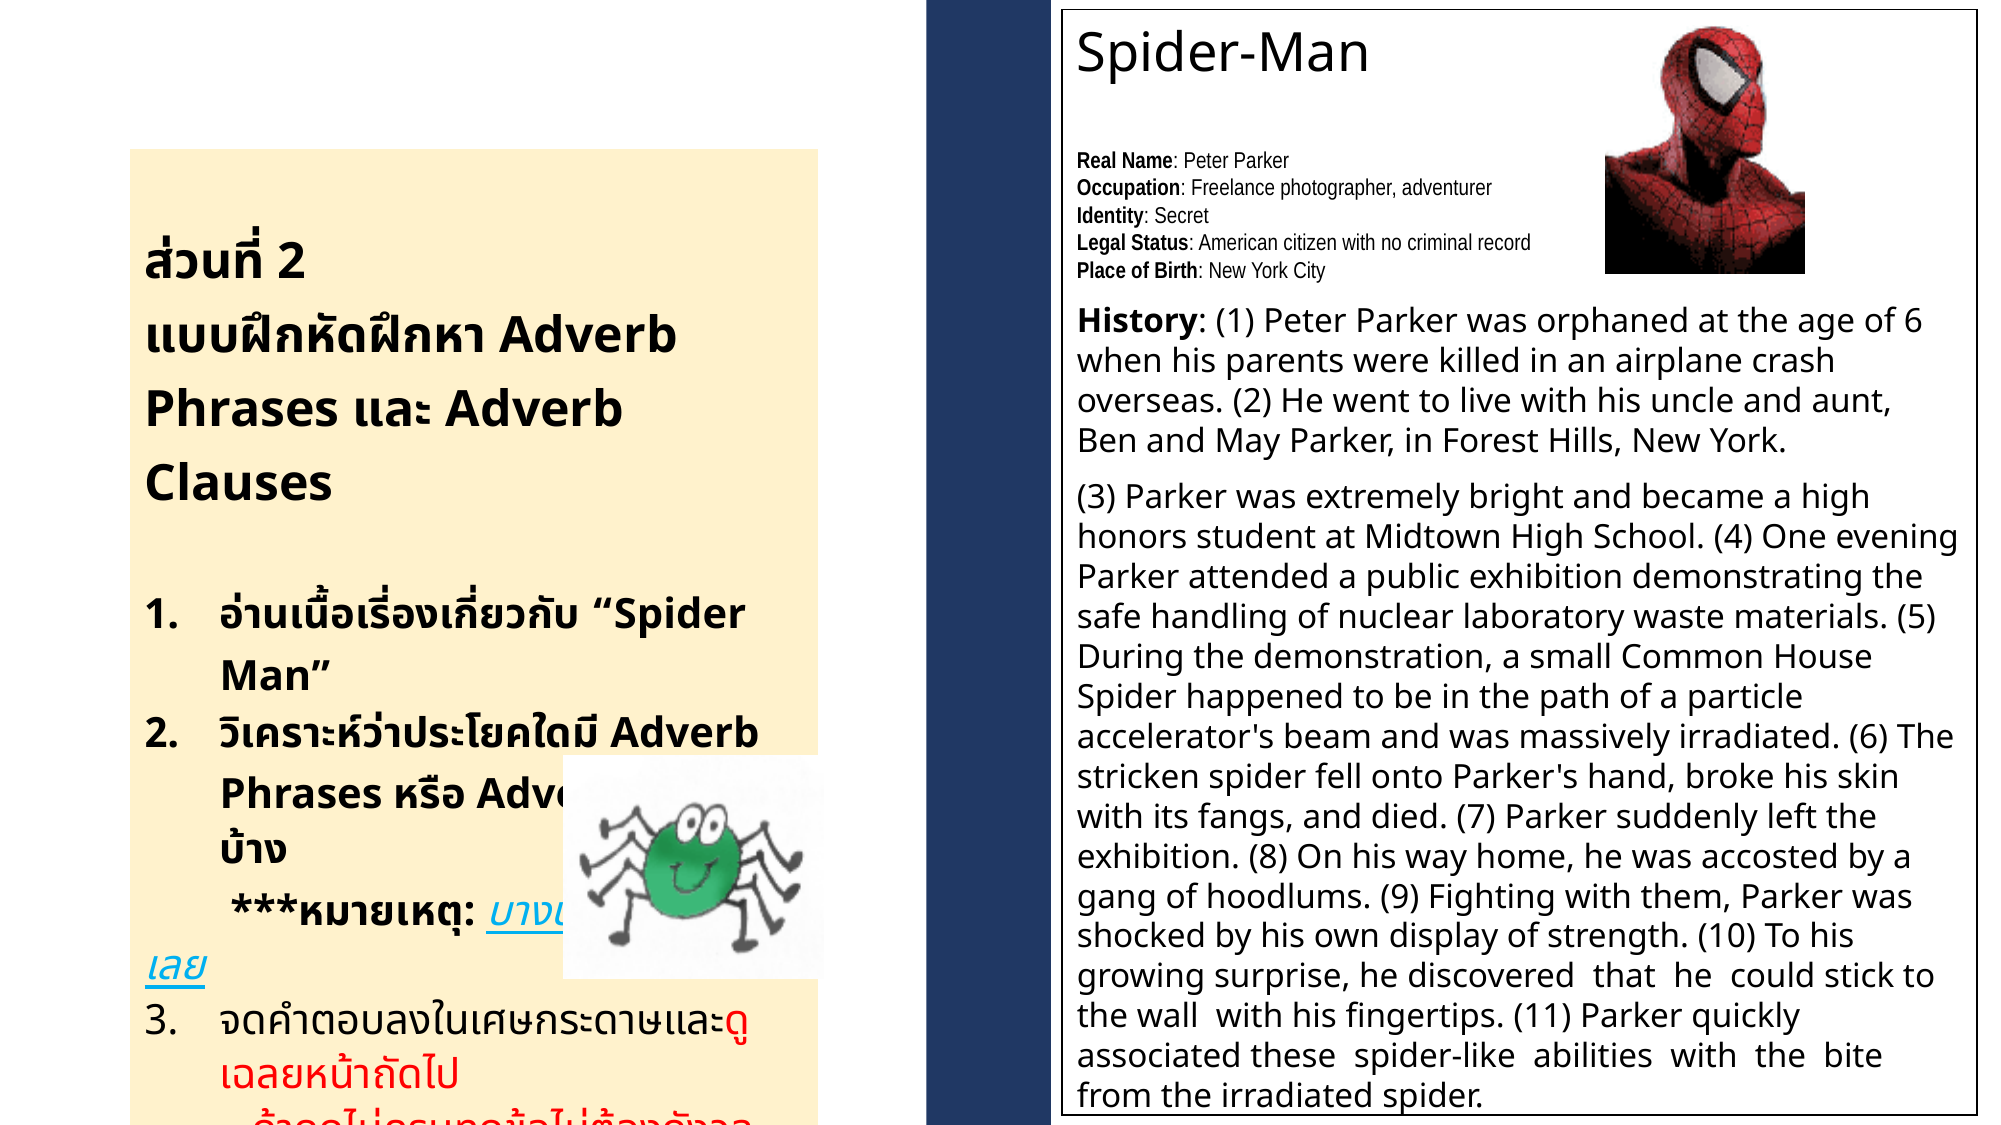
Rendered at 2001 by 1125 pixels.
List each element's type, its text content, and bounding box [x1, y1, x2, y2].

picture [563, 755, 824, 979]
table_header ส่วนที่ 2 แบบฝึกหัดฝึกหา Adverb Phrases และ Adverb Clauses อ่านเนื้อเรี่องเกี่ยวกับ “Spider Man” วิเคราะห์ว่าประโยคใดมี Adverb Phrases หรือ Adverb Clauses บ้าง ***หมายเหตุ: บางประโยคอาจไม่มีเลย จดคำตอบลงในเศษกระดาษและดูเฉลยหน้าถัดไป ถ้าถูกไม่ครบทุกข้อไม่ต้องกังวลอ่านทบทวนส่วนที่ 1 อีกครั้ง [130, 149, 818, 1125]
picture [1605, 25, 1805, 274]
text_box [925, 0, 1052, 1125]
text_box Spider-Man Real Name: Peter Parker Occupation: Freelance photographer, adventurer Identity: Secret Legal Status: American citizen with no criminal record Place of Birth: New York City History: (1) Peter Parker was orphaned at the age of 6 when his parents were killed in an airplane crash overseas. (2) He went to live with his uncle and aunt, Ben and May Parker, in Forest Hills, New York. (3) Parker was extremely bright and became a high honors student at Midtown High School. (4) One evening Parker attended a public exhibition demonstrating the safe handling of nuclear laboratory waste materials. (5) During the demonstration, a small Common House Spider happened to be in the path of a particle accelerator's beam and was massively irradiated. (6) The stricken spider fell onto Parker's hand, broke his skin with its fangs, and died. (7) Parker suddenly left the exhibition. (8) On his way home, he was accosted by a gang of hoodlums. (9) Fighting with them, Parker was shocked by his own display of strength. (10) To his growing surprise, he discovered that he could stick to the wall with his fingertips. (11) Parker quickly associated these spider-like abilities with the bite from the irradiated spider. Adapted from: http://www.marveldirectory.com/individuals/s/spiderman.htm [1061, 9, 1977, 1116]
